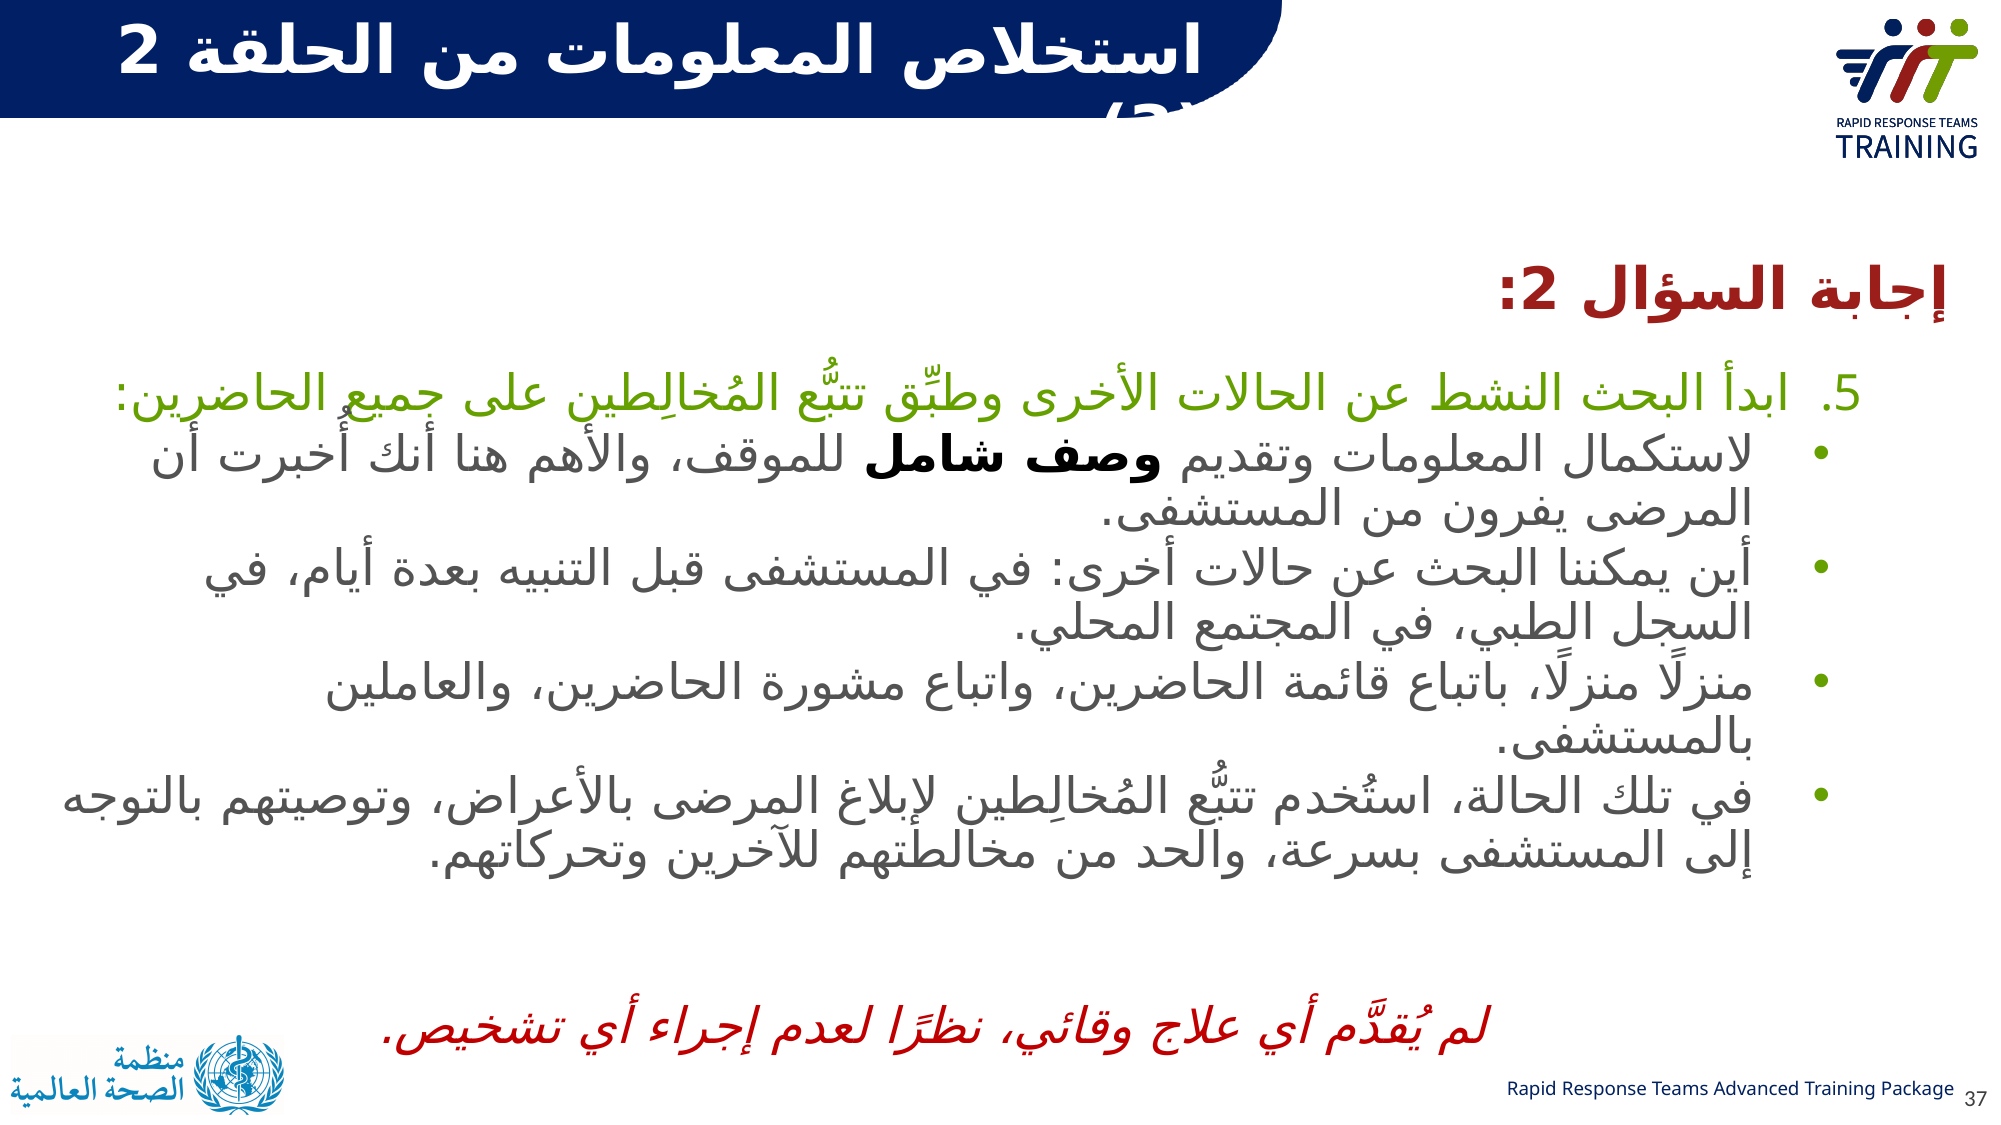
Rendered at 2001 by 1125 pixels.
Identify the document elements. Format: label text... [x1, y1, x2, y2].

picture [241, 1050, 247, 1059]
picture [1214, 0, 1282, 118]
picture [1835, 19, 1978, 167]
list ابدأ البحث النشط عن الحالات الأخرى وطبِّق تتبُّع المُخالِطين على جميع الحاضرين: لاستكمال المعلومات وتقديم وصف شامل للموقف، والأهم هنا أنك أُخبرت أن المرضى يفرون من المستشفى. أين يمكننا البحث عن حالات أخرى: في المستشفى قبل التنبيه بعدة أيام، في السجل الطبي، في المجتمع المحلي. منزلًا منزلًا، باتباع قائمة الحاضرين، واتباع مشورة الحاضرين، والعاملين بالمستشفى. في تلك الحالة، استُخدم تتبُّع المُخالِطين لإبلاغ المرضى بالأعراض، وتوصيتهم بالتوجه إلى المستشفى بسرعة، والحد من مخالطتهم للآخرين وتحركاتهم. [53, 359, 1874, 848]
text_box لم يُقدَّم أي علاج وقائي، نظرًا لعدم إجراء أي تشخيص. [278, 986, 1586, 1062]
text_box إجابة السؤال 2: [1461, 252, 1968, 330]
text_box استخلاص المعلومات من الحلقة 2 (3) [0, 0, 1214, 175]
picture [11, 1035, 284, 1115]
